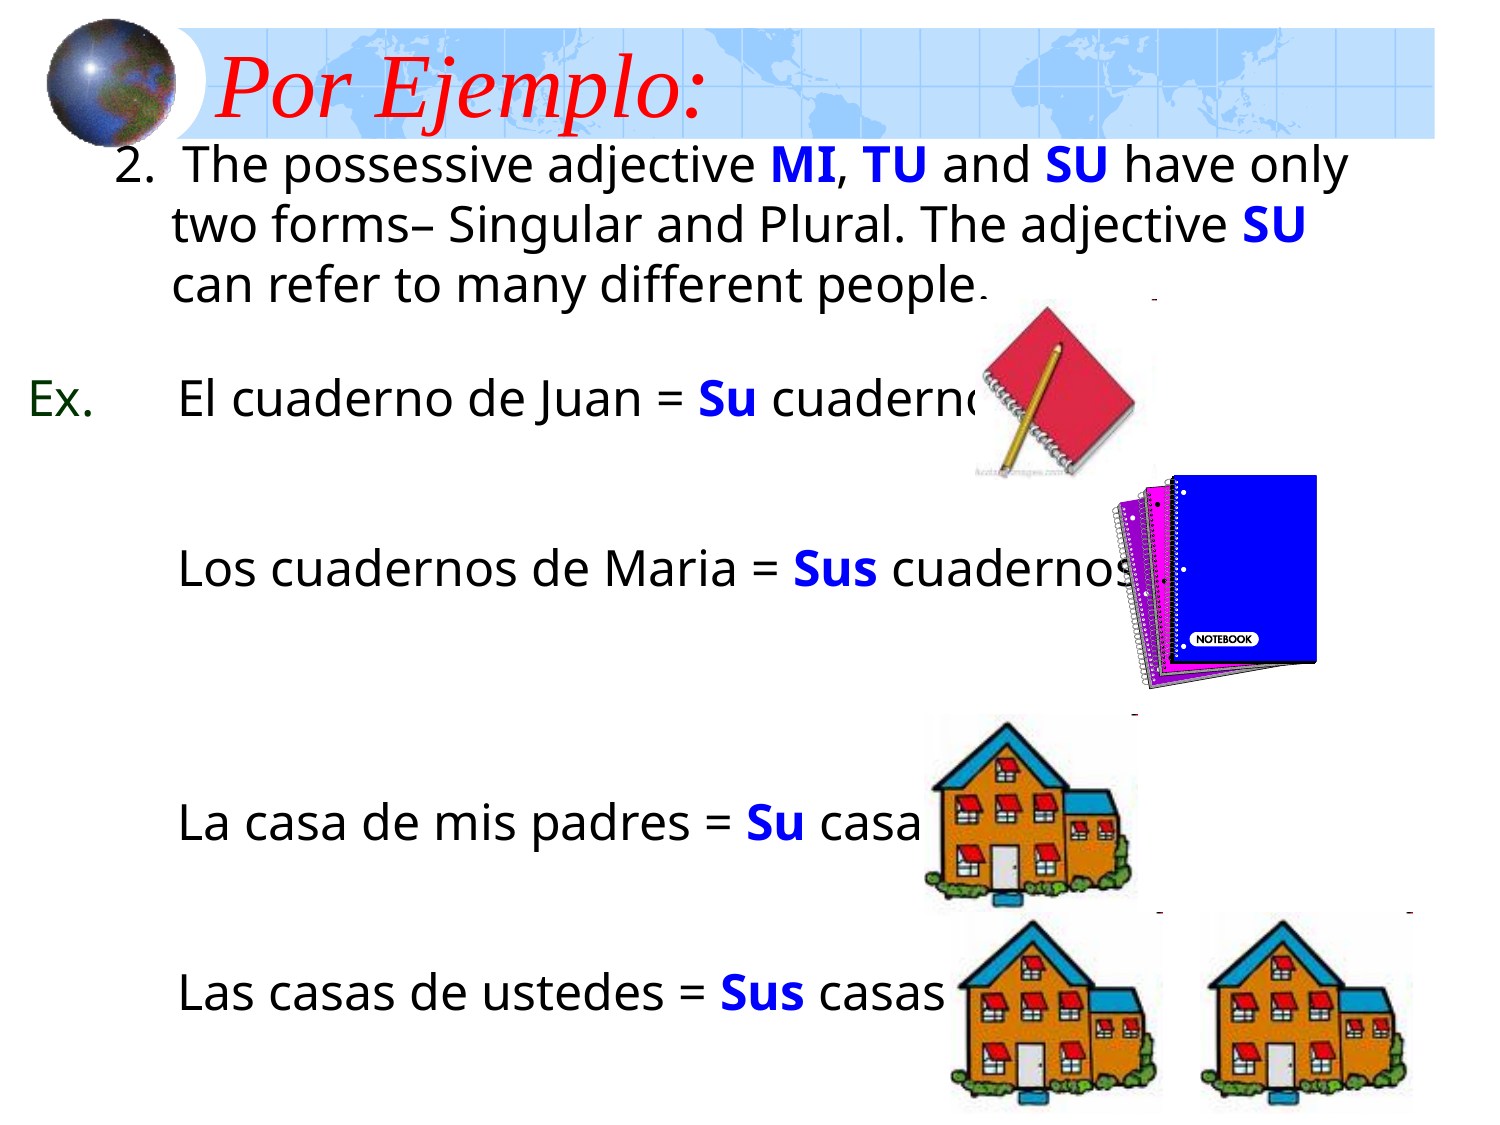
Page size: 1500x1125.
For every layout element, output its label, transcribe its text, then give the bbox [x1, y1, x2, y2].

picture [974, 299, 1317, 690]
title Por Ejemplo: [200, 0, 1475, 175]
picture [924, 714, 1163, 1114]
picture [1199, 912, 1413, 1114]
picture [42, 14, 190, 151]
text_box Ex. El cuaderno de Juan = Su cuaderno Los cuadernos de Maria = Sus cuadernos La casa de mis padres = Su casa Las casas de ustedes = Sus casas [12, 358, 1238, 1029]
list 2. The possessive adjective MI, TU and SU have only two forms– Singular and Plural. The adjective SU can refer to many different people. [99, 125, 1375, 513]
